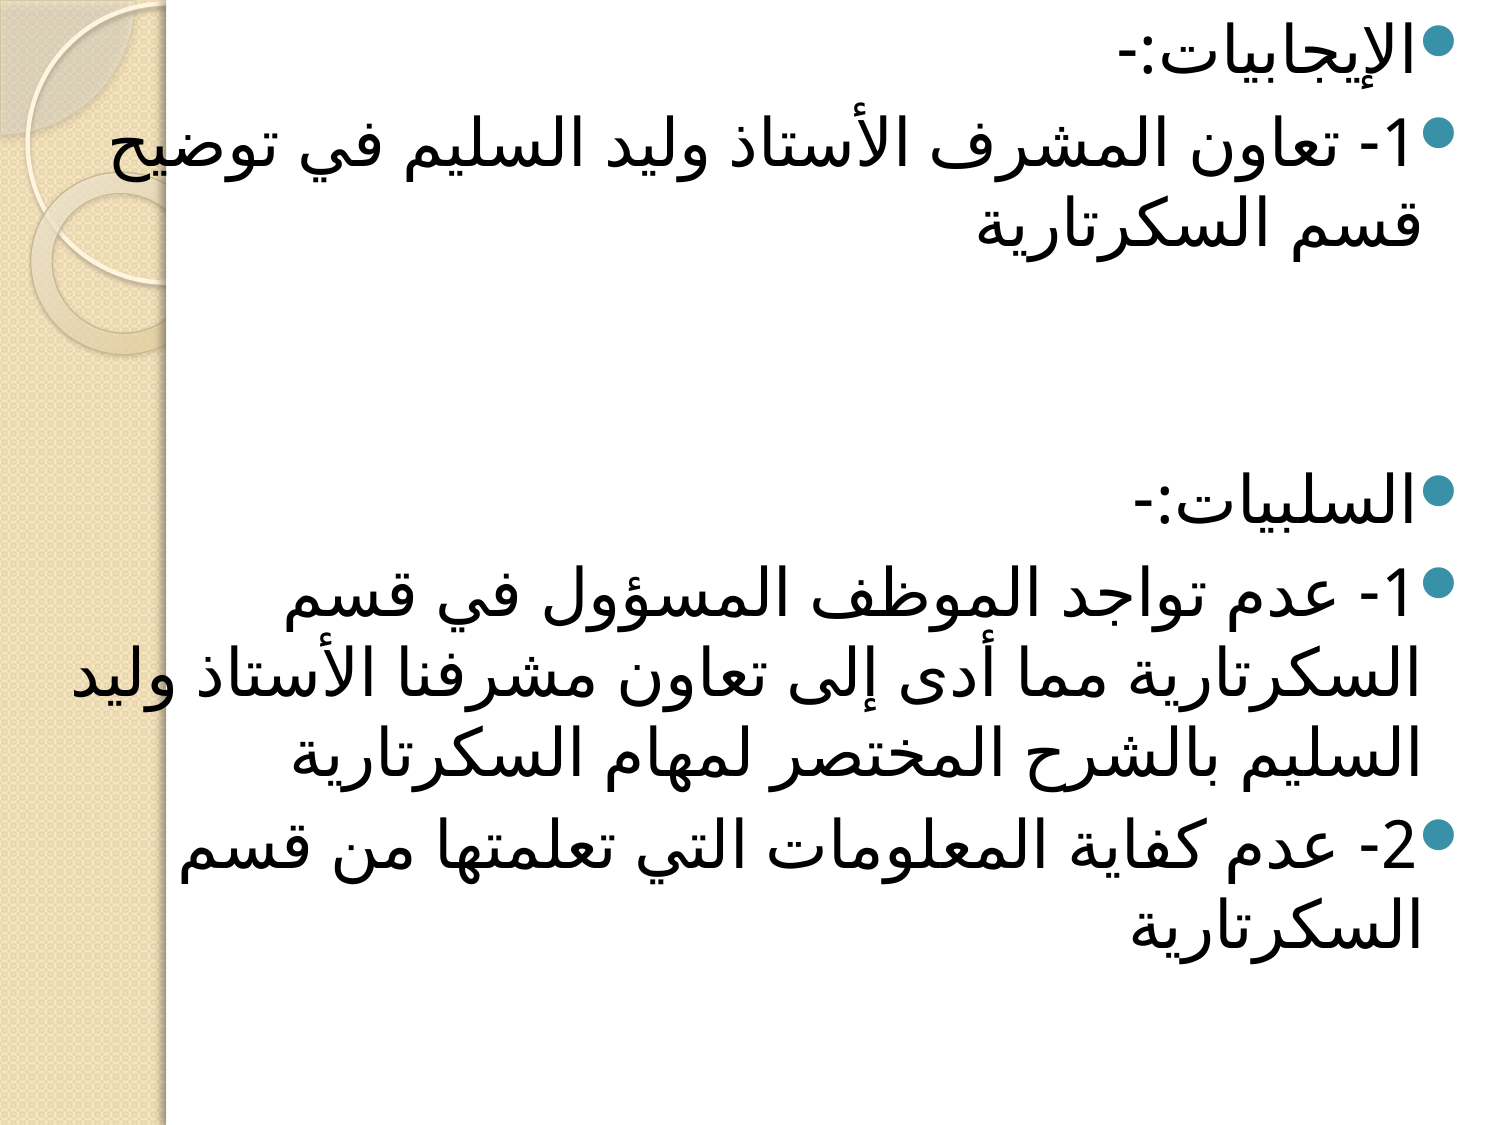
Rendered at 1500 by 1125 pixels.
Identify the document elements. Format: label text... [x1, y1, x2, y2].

list الإيجابيات:- 1- تعاون المشرف الأستاذ وليد السليم في توضيح قسم السكرتارية السلبيات:- 1- عدم تواجد الموظف المسؤول في قسم السكرتارية مما أدى إلى تعاون مشرفنا الأستاذ وليد السليم بالشرح المختصر لمهام السكرتارية 2- عدم كفاية المعلومات التي تعلمتها من قسم السكرتارية [0, 0, 1500, 1125]
